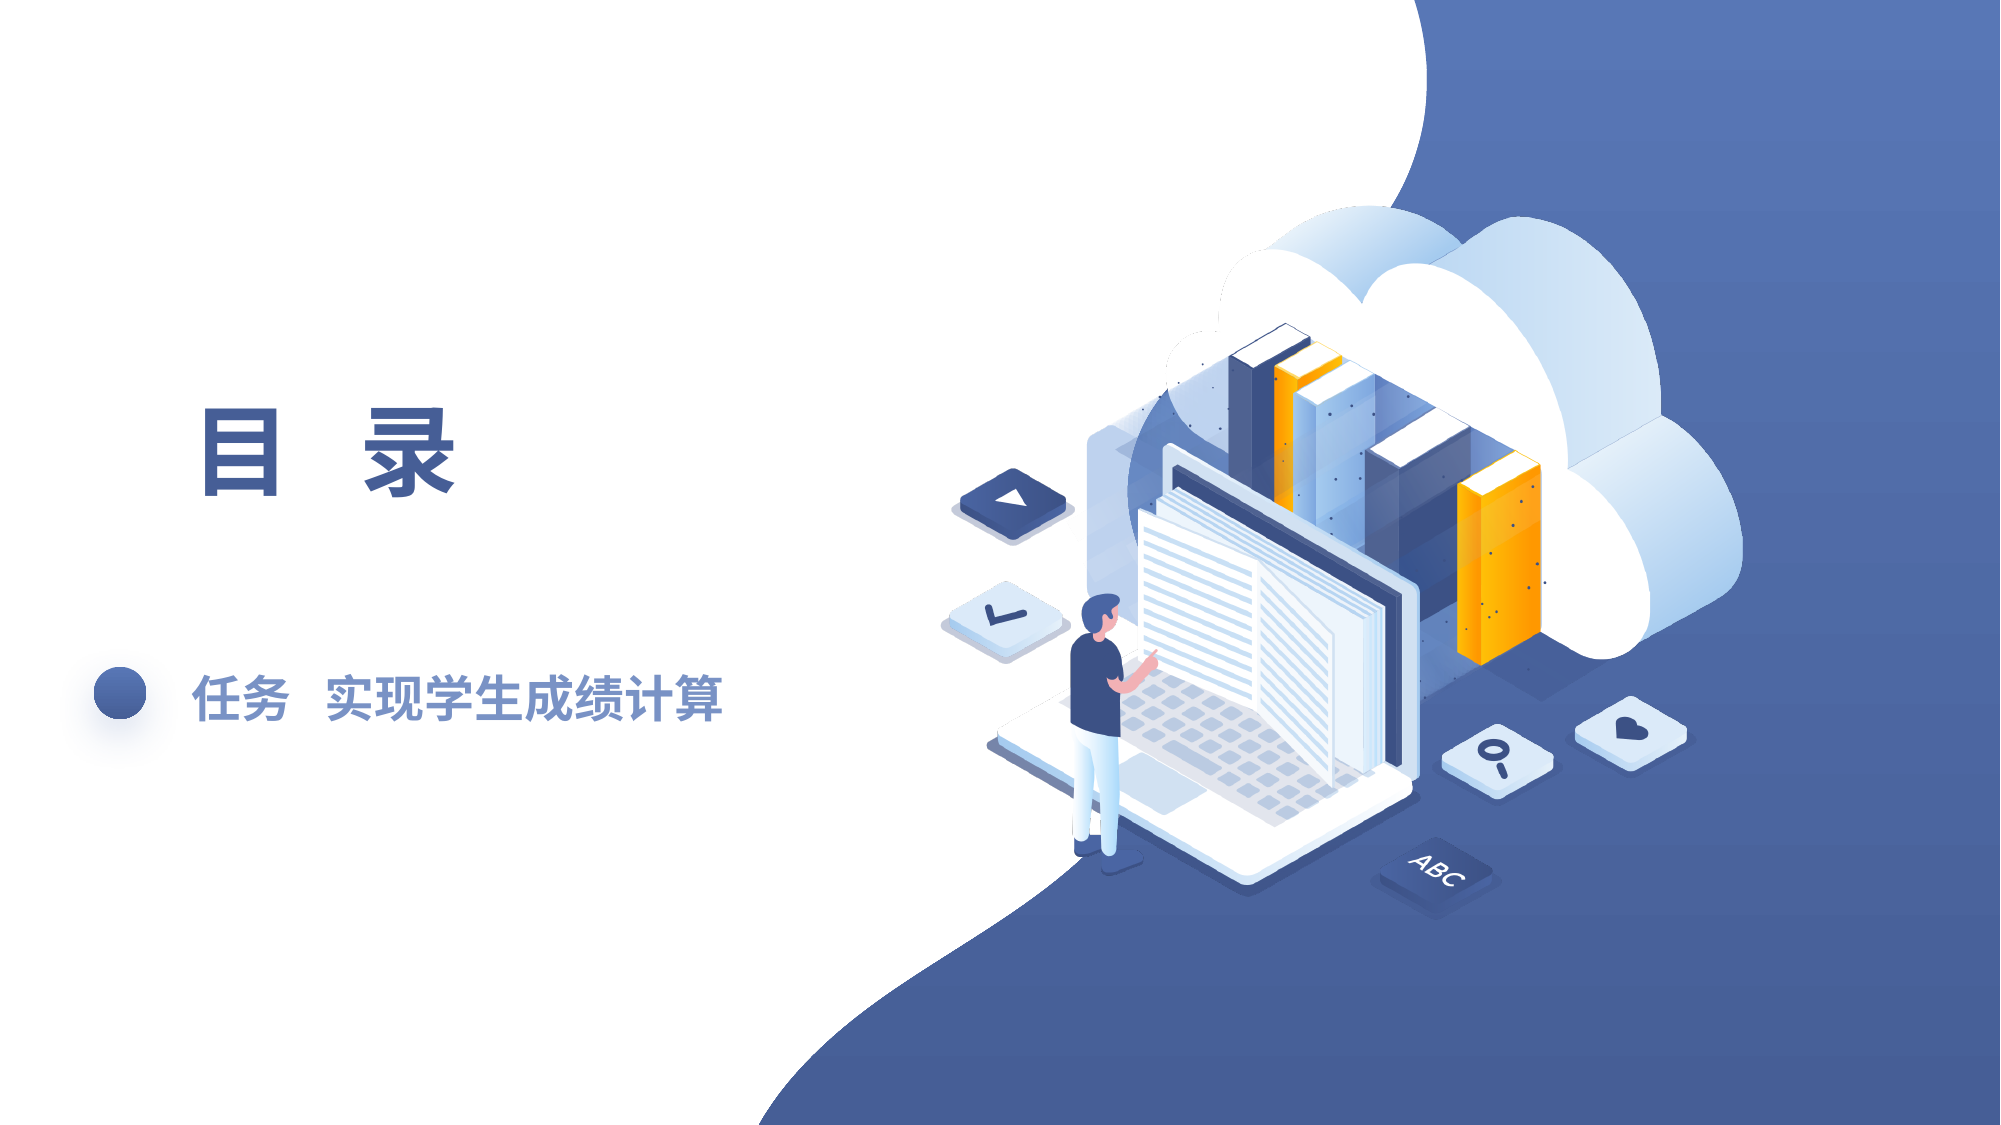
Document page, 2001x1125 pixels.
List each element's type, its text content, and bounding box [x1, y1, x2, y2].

text_box 目 录 [176, 381, 590, 517]
text_box [92, 665, 148, 720]
text_box 任务 实现学生成绩计算 [176, 660, 940, 736]
text_box [759, 0, 2000, 1125]
picture [940, 205, 1743, 920]
